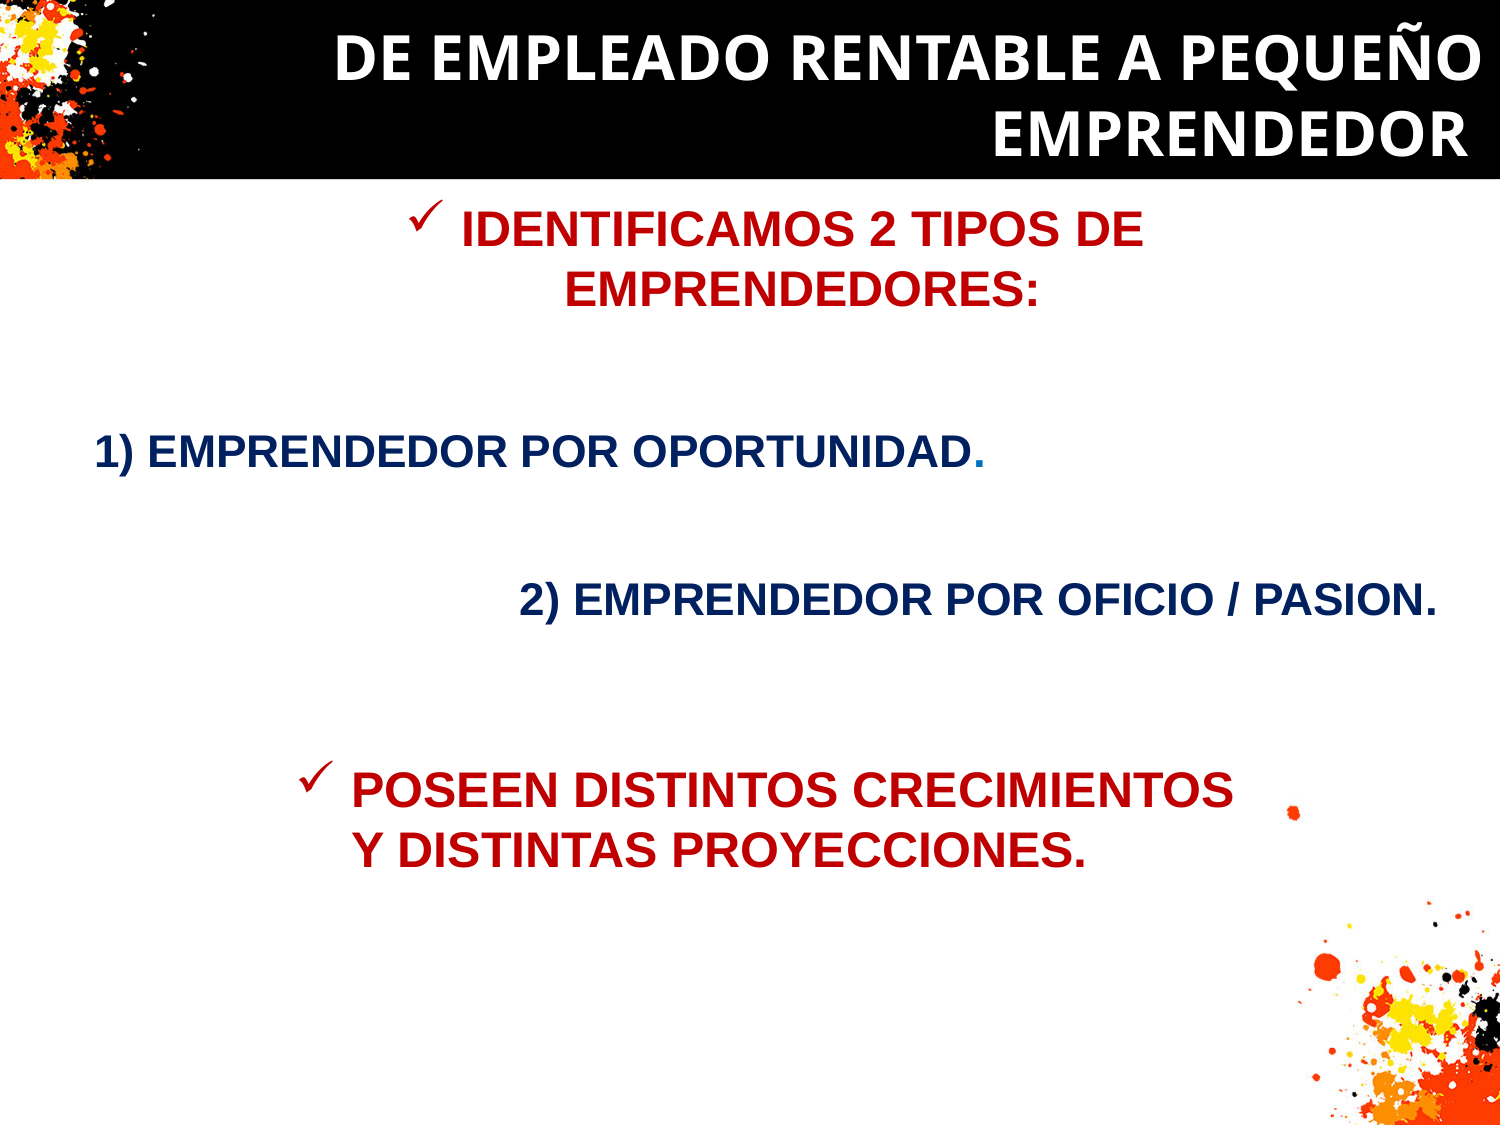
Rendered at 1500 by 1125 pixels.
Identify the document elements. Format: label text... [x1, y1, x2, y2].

title [88, 177, 1500, 244]
picture [0, 177, 1500, 1125]
list IDENTIFICAMOS 2 TIPOS DE EMPRENDEDORES: [324, 189, 1176, 444]
list 1) EMPRENDEDOR POR OPORTUNIDAD. [29, 414, 1046, 546]
list 2) EMPRENDEDOR POR OFICIO / PASION. [454, 562, 1500, 694]
picture [0, 0, 1500, 6]
text_box DE EMPLEADO RENTABLE A PEQUEÑO EMPRENDEDOR [0, 6, 1500, 177]
list POSEEN DISTINTOS CRECIMIENTOS Y DISTINTAS PROYECCIONES. [230, 750, 1258, 1013]
